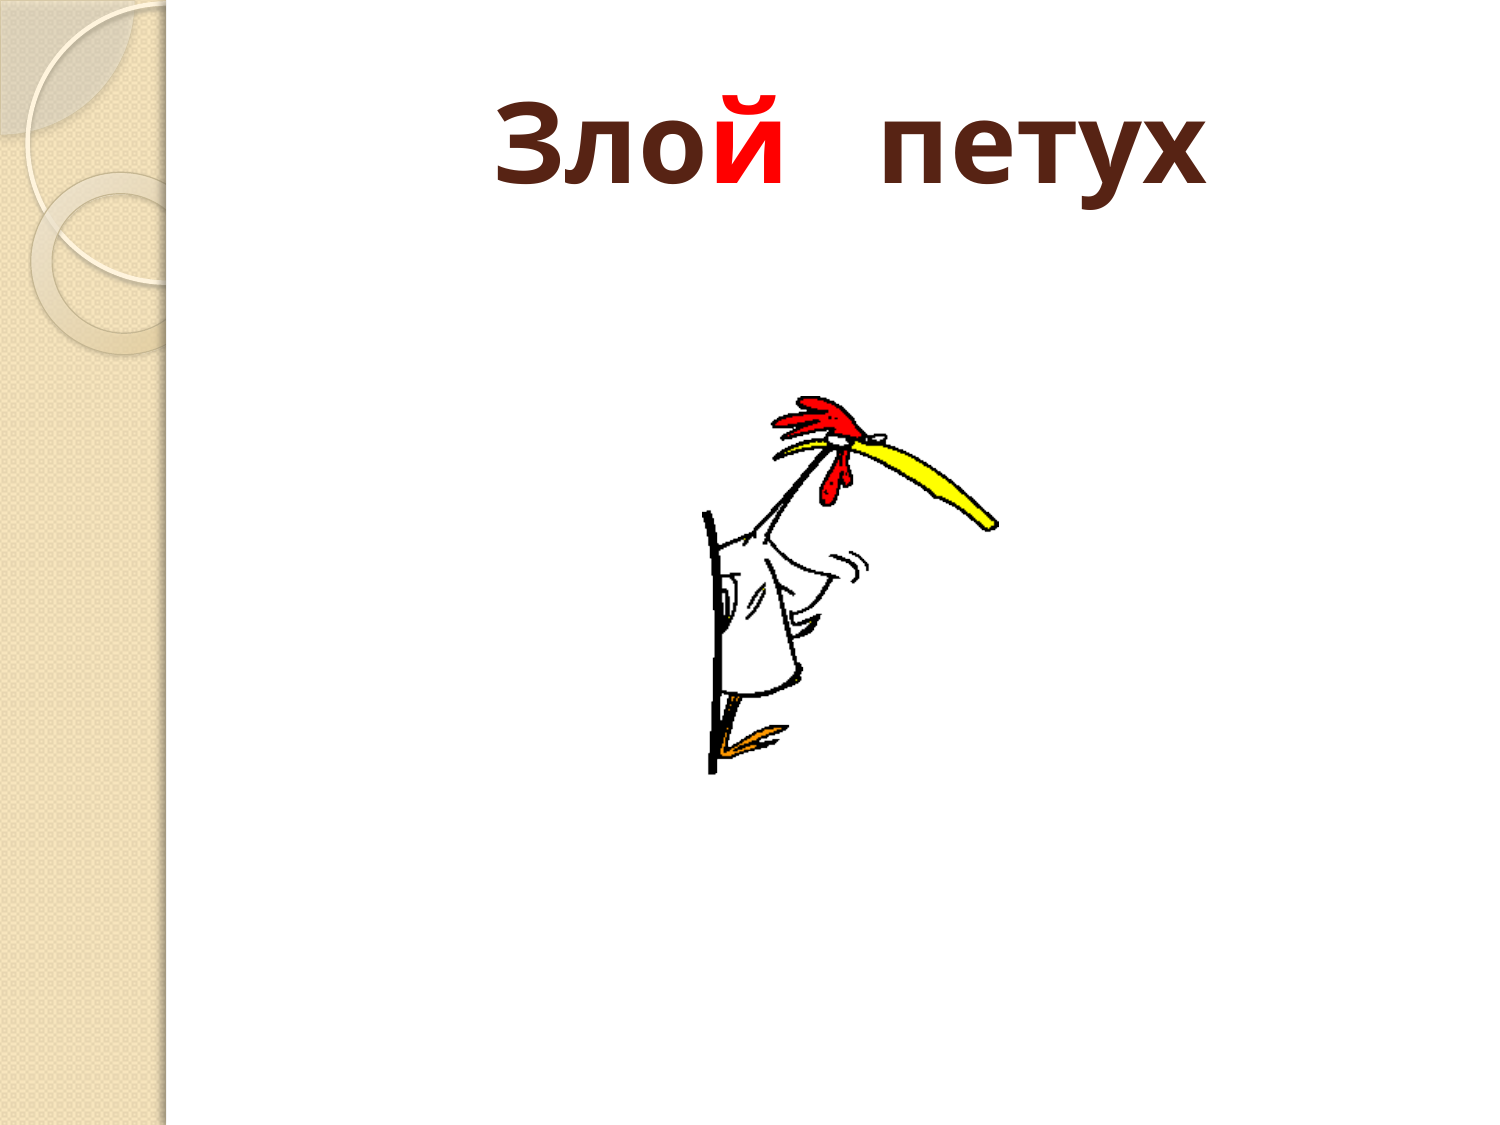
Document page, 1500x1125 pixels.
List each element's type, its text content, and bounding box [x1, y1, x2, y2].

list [701, 396, 1000, 866]
title Злой петух [235, 45, 1466, 233]
